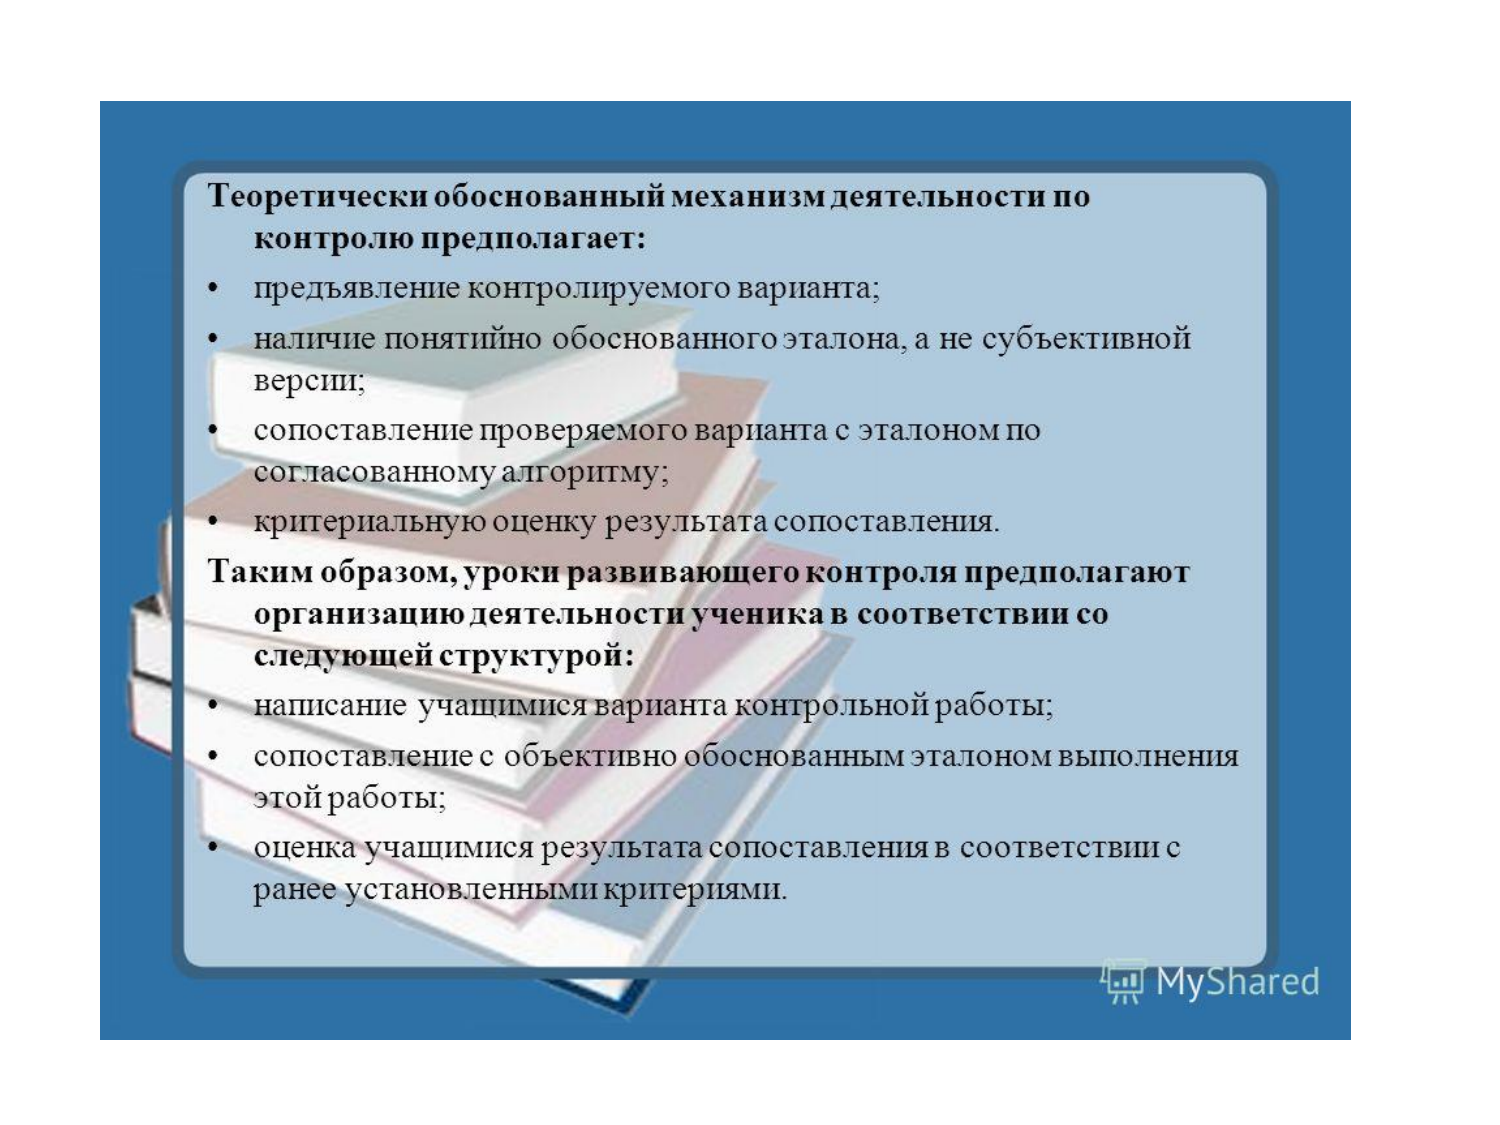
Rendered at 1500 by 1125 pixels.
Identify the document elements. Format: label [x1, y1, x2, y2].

picture [100, 101, 1351, 1040]
